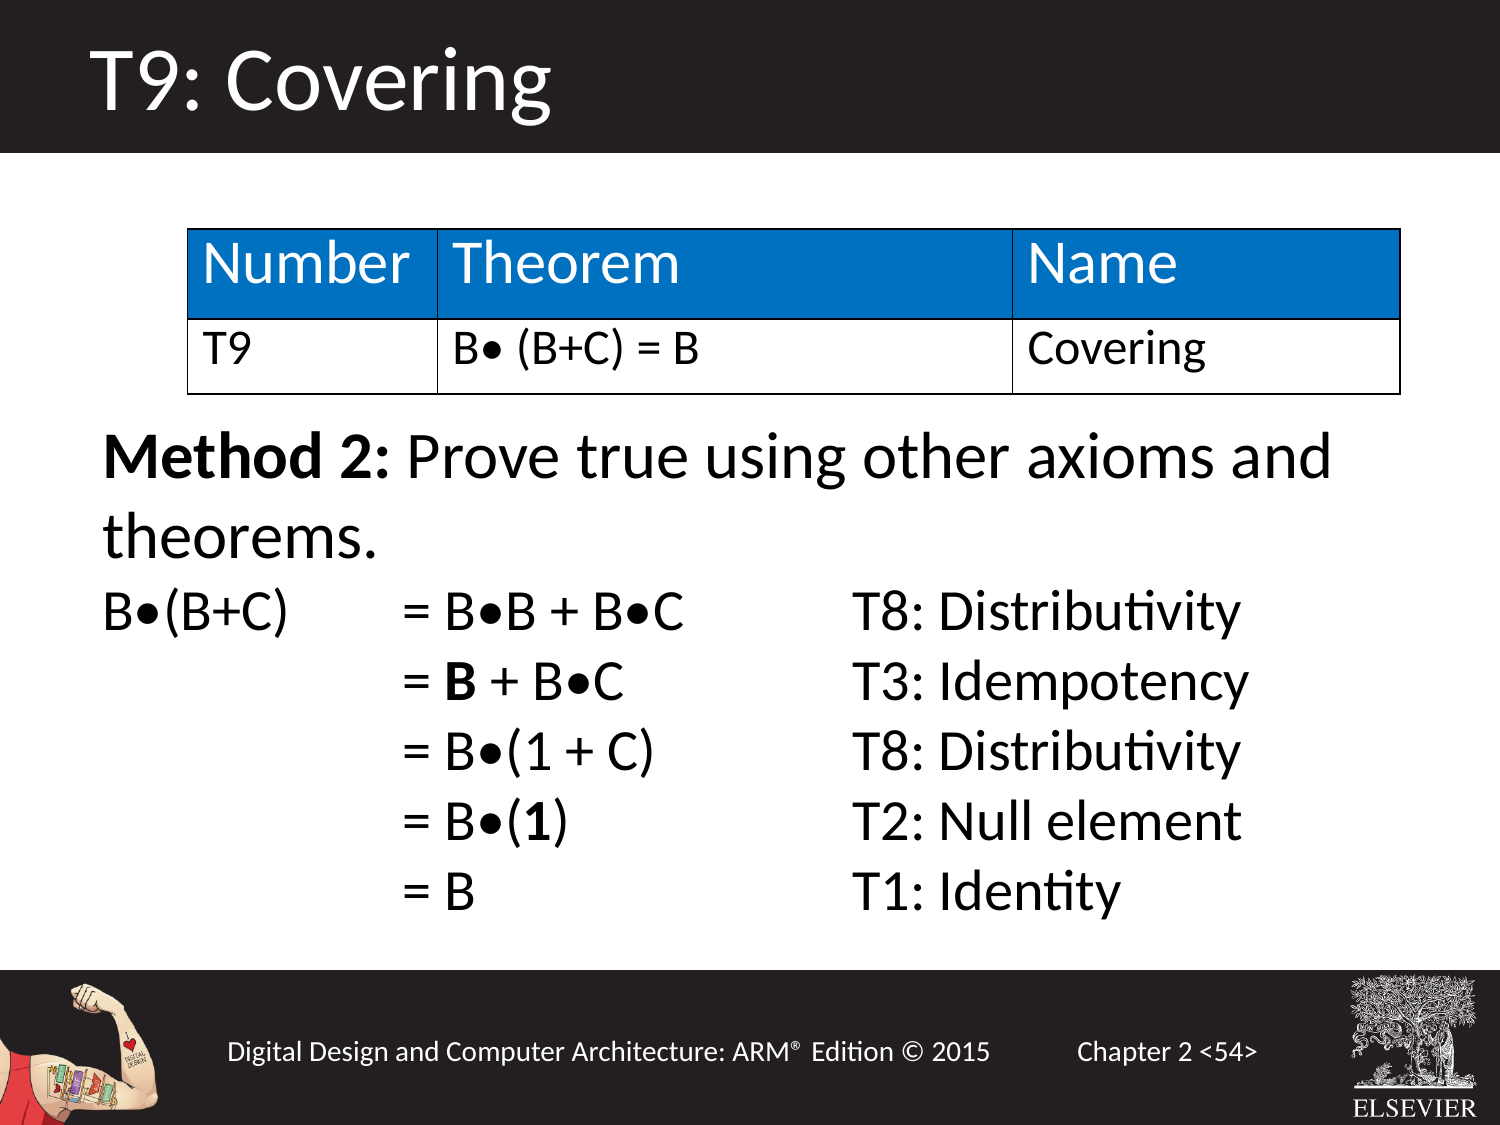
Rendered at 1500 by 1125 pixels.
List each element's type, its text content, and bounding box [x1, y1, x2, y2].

picture [0, 979, 163, 1125]
table_header Theorem [438, 230, 1012, 318]
table_cell B• (B+C) = B [438, 320, 1012, 393]
table_cell T9 [188, 320, 437, 393]
picture [1350, 974, 1477, 1117]
table_header Name [1013, 230, 1399, 318]
text_box Method 2: Prove true using other axioms and theorems. B•(B+C) = B•B + B•C T8: Distributivity = B + B•C T3: Idempotency = B•(1 + C) T8: Distributivity = B•(1) T2: Null element = B T1: Identity [87, 404, 1484, 938]
text_box T9: Covering [75, 11, 1375, 136]
table_header Number [188, 230, 437, 318]
table_cell Covering [1013, 320, 1399, 393]
